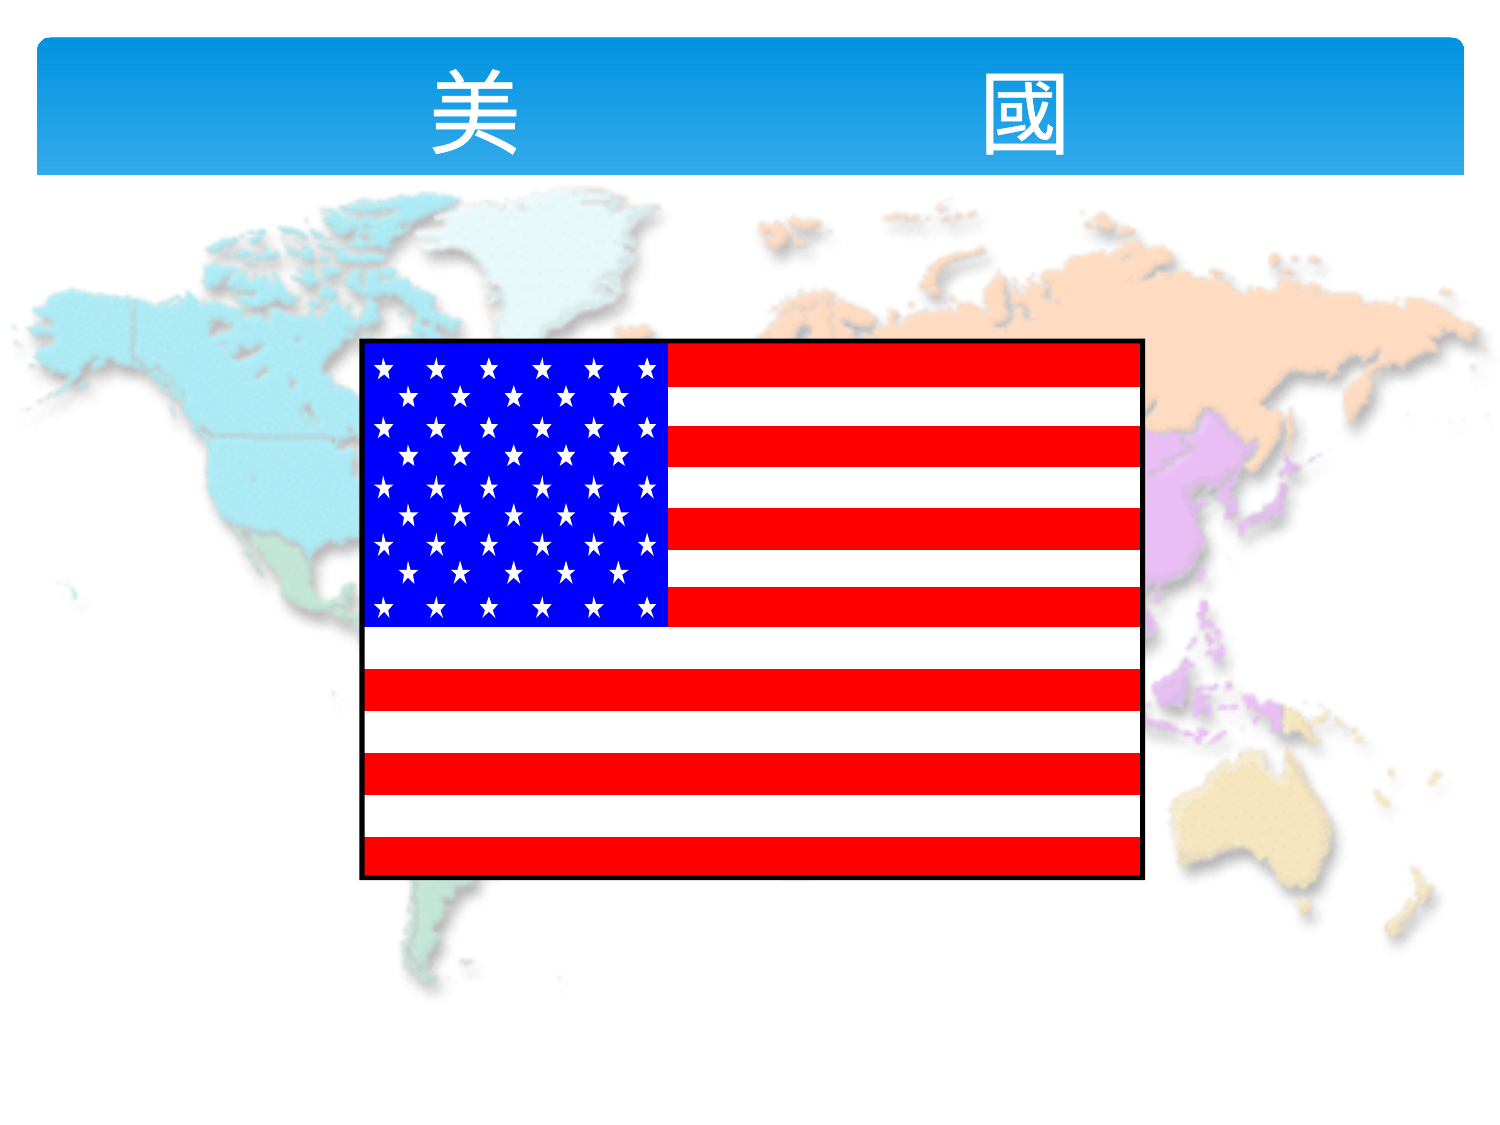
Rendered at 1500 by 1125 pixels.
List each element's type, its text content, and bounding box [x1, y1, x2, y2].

title 美 國 [75, 7, 1425, 213]
picture [0, 175, 1500, 1005]
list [348, 325, 1156, 893]
